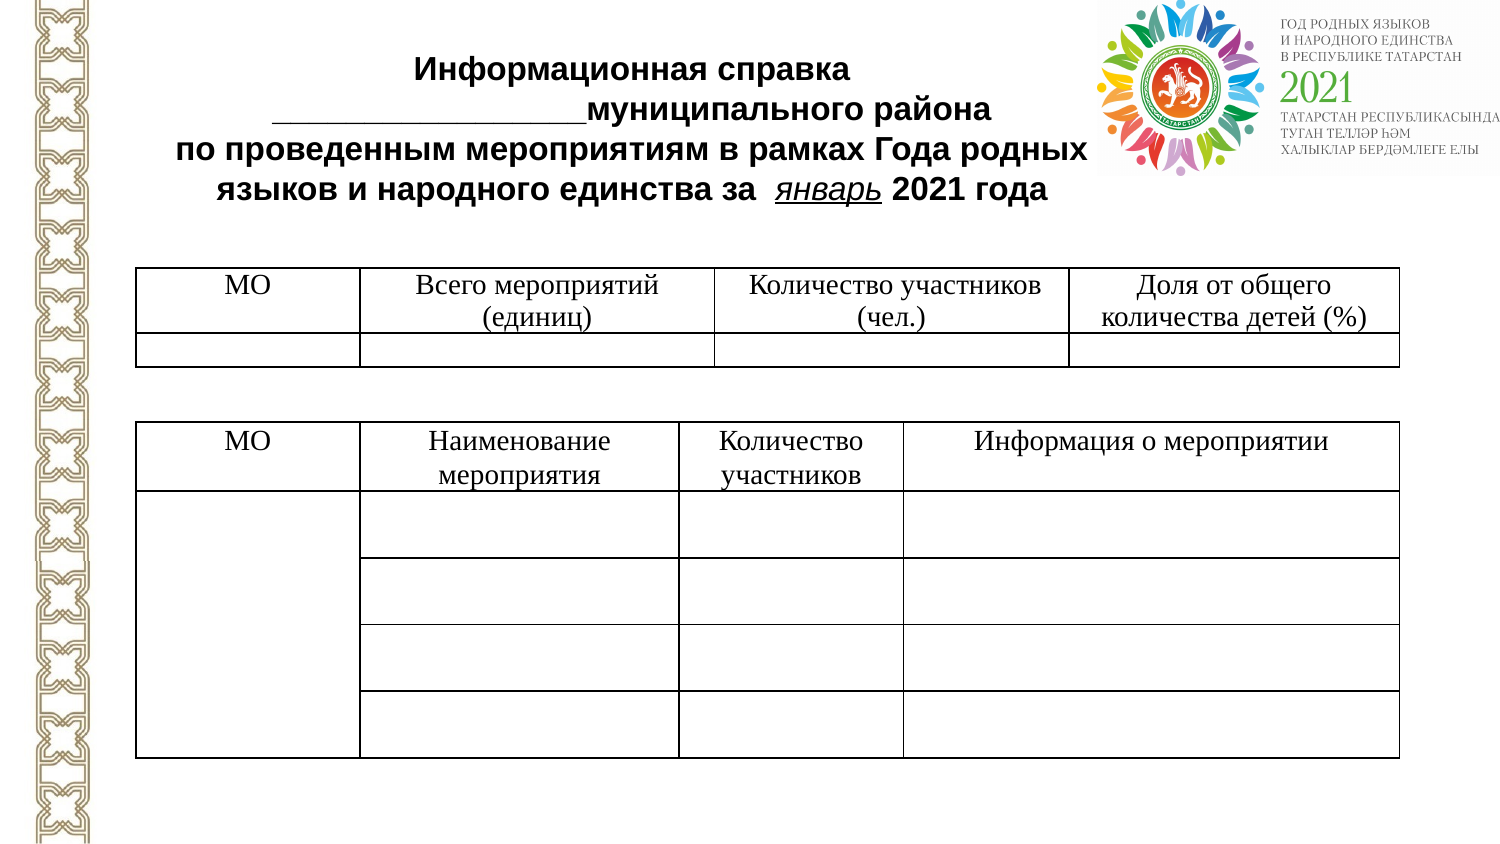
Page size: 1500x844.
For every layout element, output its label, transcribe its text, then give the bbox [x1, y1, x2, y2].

table_cell [904, 625, 1399, 690]
table_header Доля от общего количества детей (%) [1070, 269, 1399, 332]
table_cell [904, 692, 1399, 757]
table_cell [680, 559, 903, 624]
table_header Количество участников [680, 423, 903, 490]
table_cell [680, 692, 903, 757]
table_cell [137, 334, 359, 366]
table_header Количество участников (чел.) [715, 269, 1068, 332]
table_header Информация о мероприятии [904, 423, 1399, 490]
table_cell [361, 492, 678, 557]
table_header Всего мероприятий (единиц) [361, 269, 714, 332]
table_cell [1070, 334, 1399, 366]
table_cell [361, 625, 678, 690]
table_cell [361, 334, 714, 366]
table_cell [680, 625, 903, 690]
table_cell [904, 492, 1399, 557]
table_header МО [137, 269, 359, 332]
table_cell [715, 334, 1068, 366]
table_cell [361, 559, 678, 624]
table_cell [137, 492, 359, 757]
table_cell [904, 559, 1399, 624]
table_header МО [137, 423, 359, 490]
title Информационная справка _________________муниципального района по проведенным мероприятиям в рамках Года родных языков и народного единства за январь 2021 года [117, 46, 1092, 128]
table_cell [361, 692, 678, 757]
picture [0, 0, 1500, 844]
table_cell [680, 492, 903, 557]
table_header Наименование мероприятия [361, 423, 678, 490]
